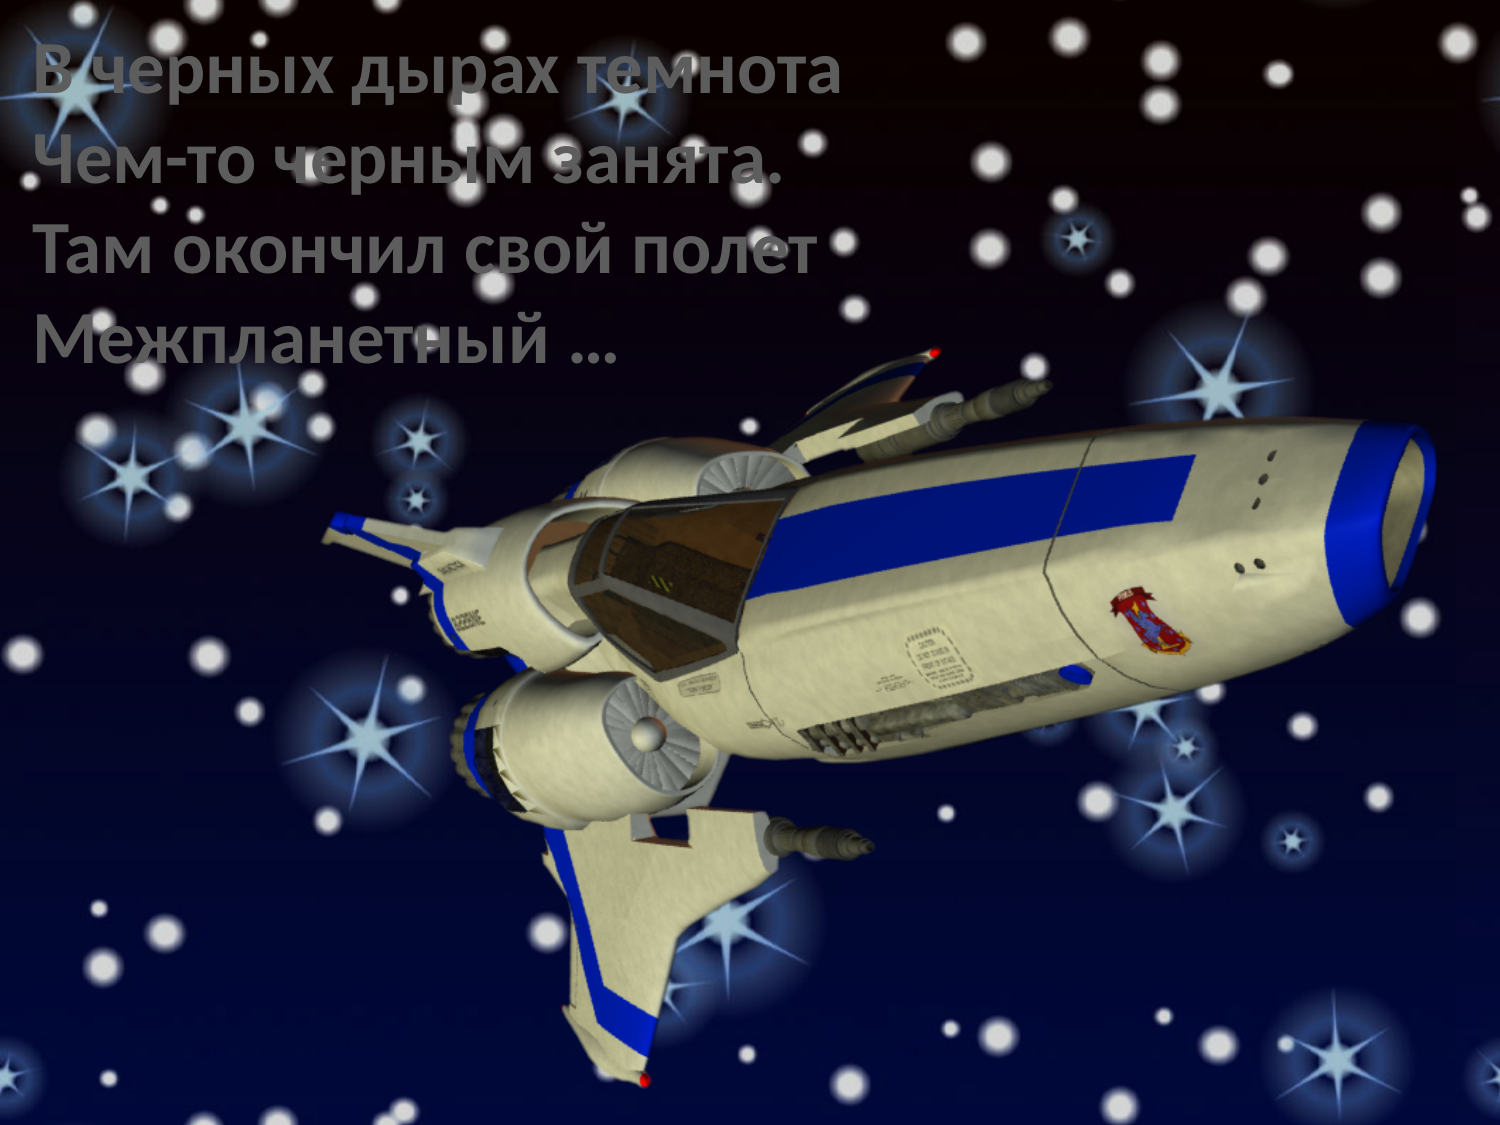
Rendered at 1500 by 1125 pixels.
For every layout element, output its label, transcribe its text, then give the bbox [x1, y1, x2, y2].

text_box В черных дырах темнота Чем-то черным занята. Там окончил свой полет Межпланетный … [613, 11, 1184, 124]
text_box В черных дырах темнота Чем-то черным занята. Там окончил свой полет Межпланетный … [17, 11, 508, 386]
picture [0, 0, 1500, 1125]
